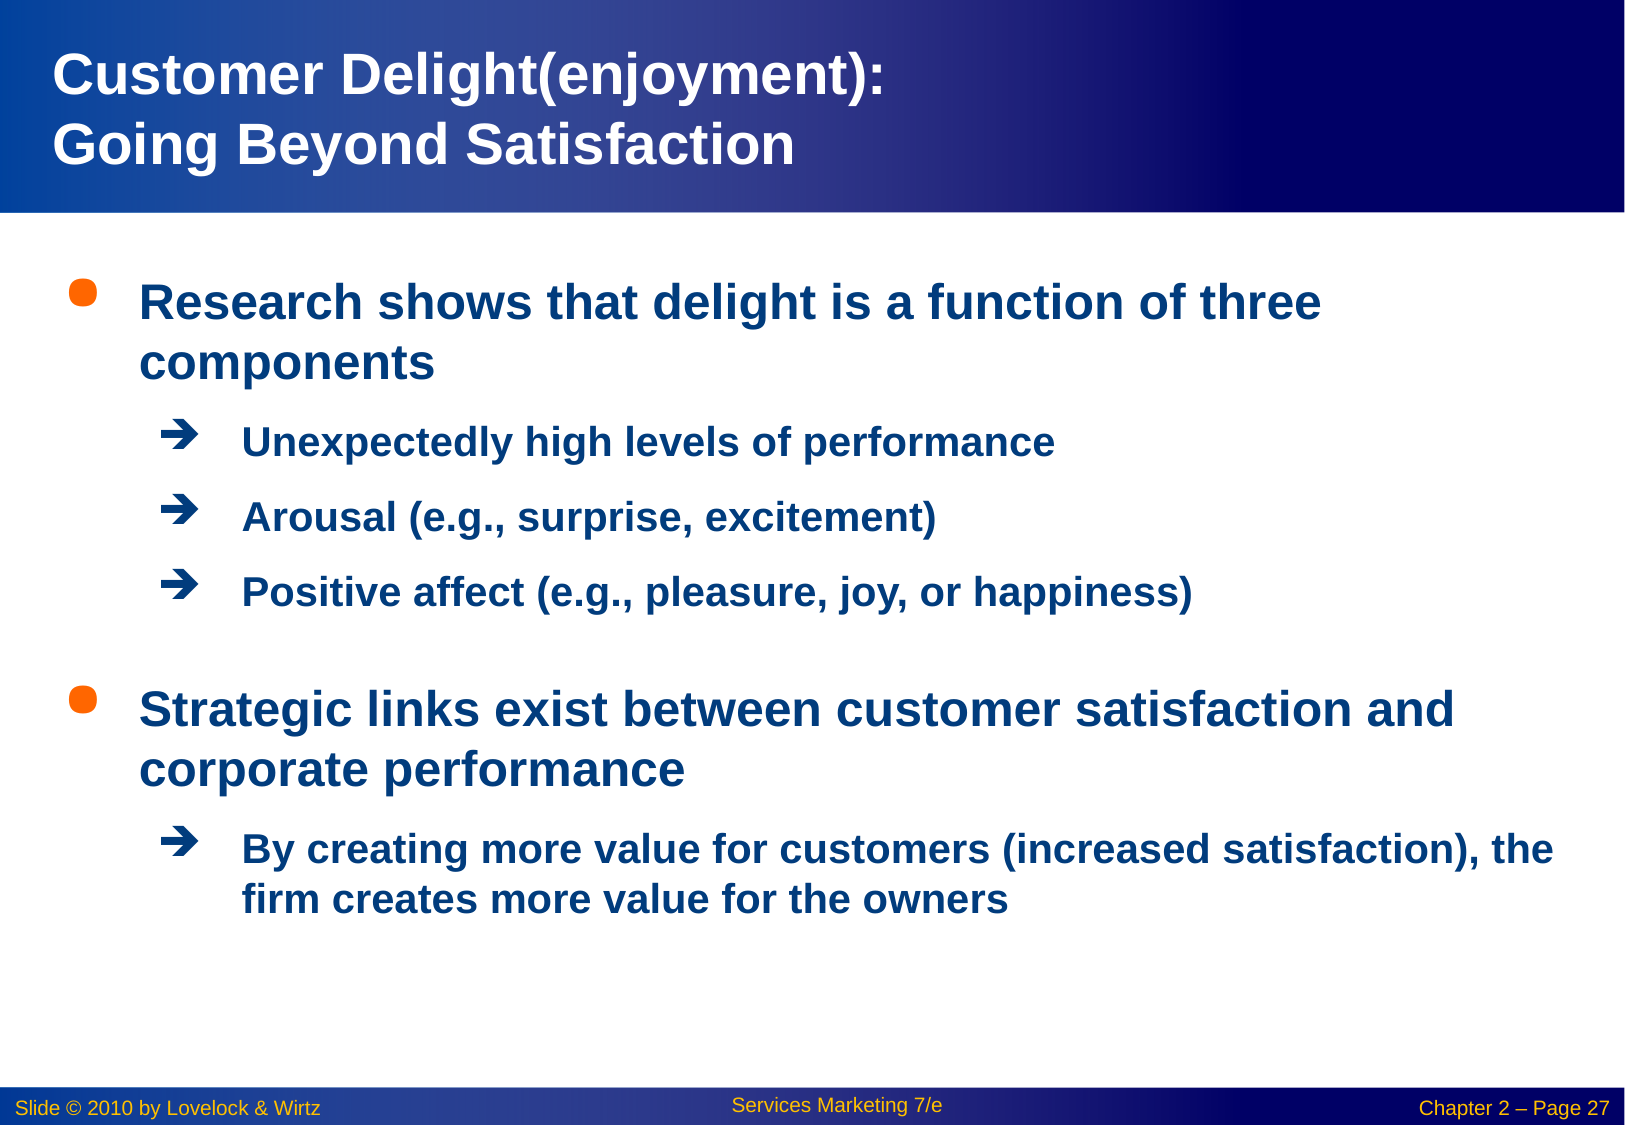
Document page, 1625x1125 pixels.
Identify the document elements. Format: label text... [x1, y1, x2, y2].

list Research shows that delight is a function of three components Unexpectedly high levels of performance Arousal (e.g., surprise, excitement) Positive affect (e.g., pleasure, joy, or happiness) Strategic links exist between customer satisfaction and corporate performance By creating more value for customers (increased satisfaction), the firm creates more value for the owners [49, 261, 1588, 1051]
title Customer Delight(enjoyment): Going Beyond Satisfaction [36, 37, 1088, 176]
